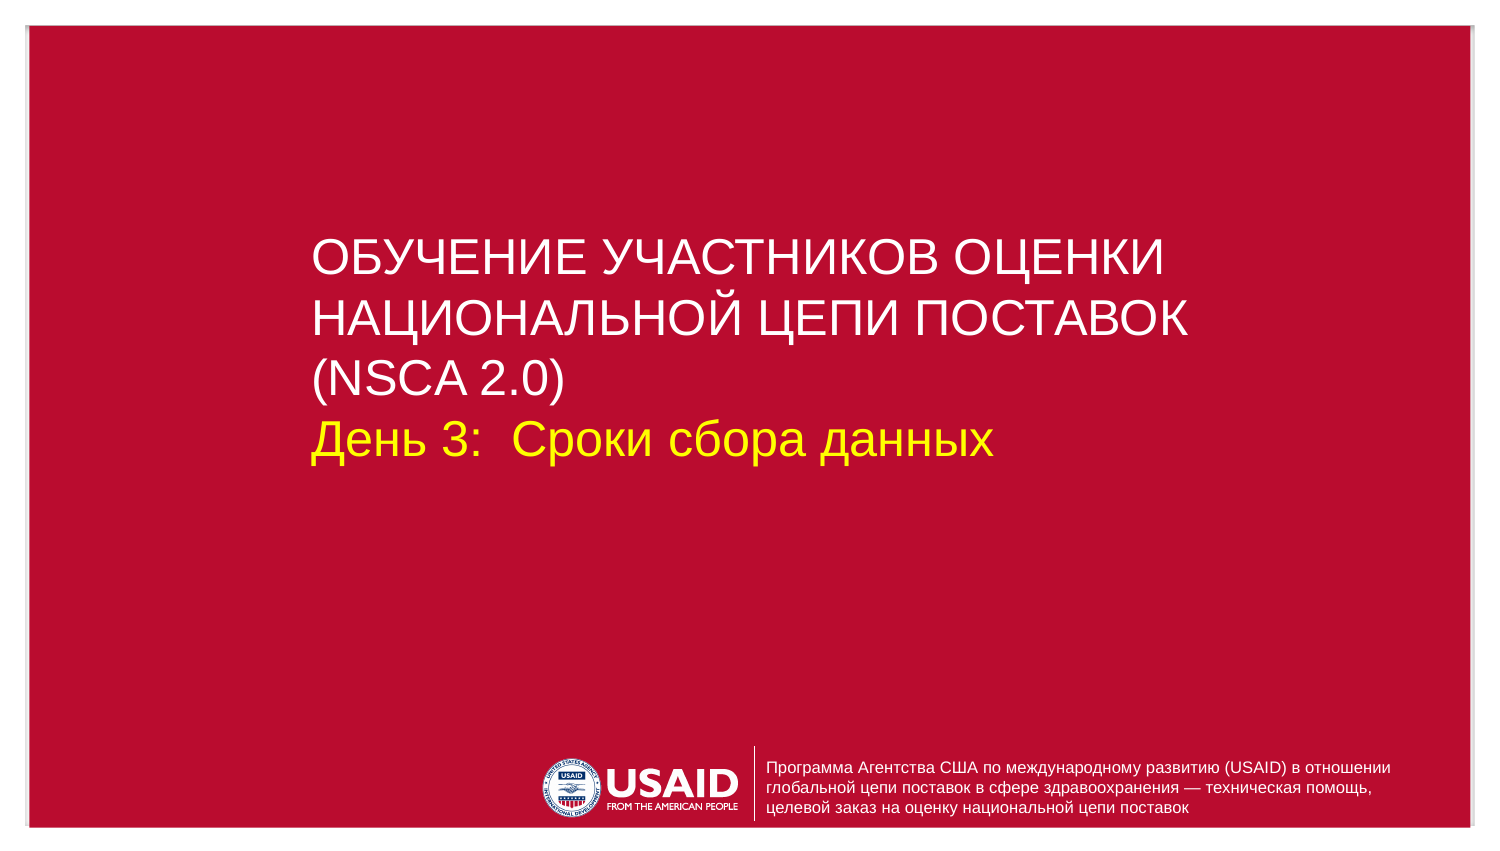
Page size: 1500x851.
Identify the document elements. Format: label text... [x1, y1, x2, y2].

text_box [27, 24, 1473, 830]
text_box ОБУЧЕНИЕ УЧАСТНИКОВ ОЦЕНКИ НАЦИОНАЛЬНОЙ ЦЕПИ ПОСТАВОК (NSCA 2.0) День 3: Сроки сбора данных [296, 183, 1304, 489]
text_box Программа Агентства США по международному развитию (USAID) в отношении глобальной цепи поставок в сфере здравоохранения ― техническая помощь, целевой заказ на оценку национальной цепи поставок [756, 749, 1485, 825]
picture [538, 754, 746, 825]
